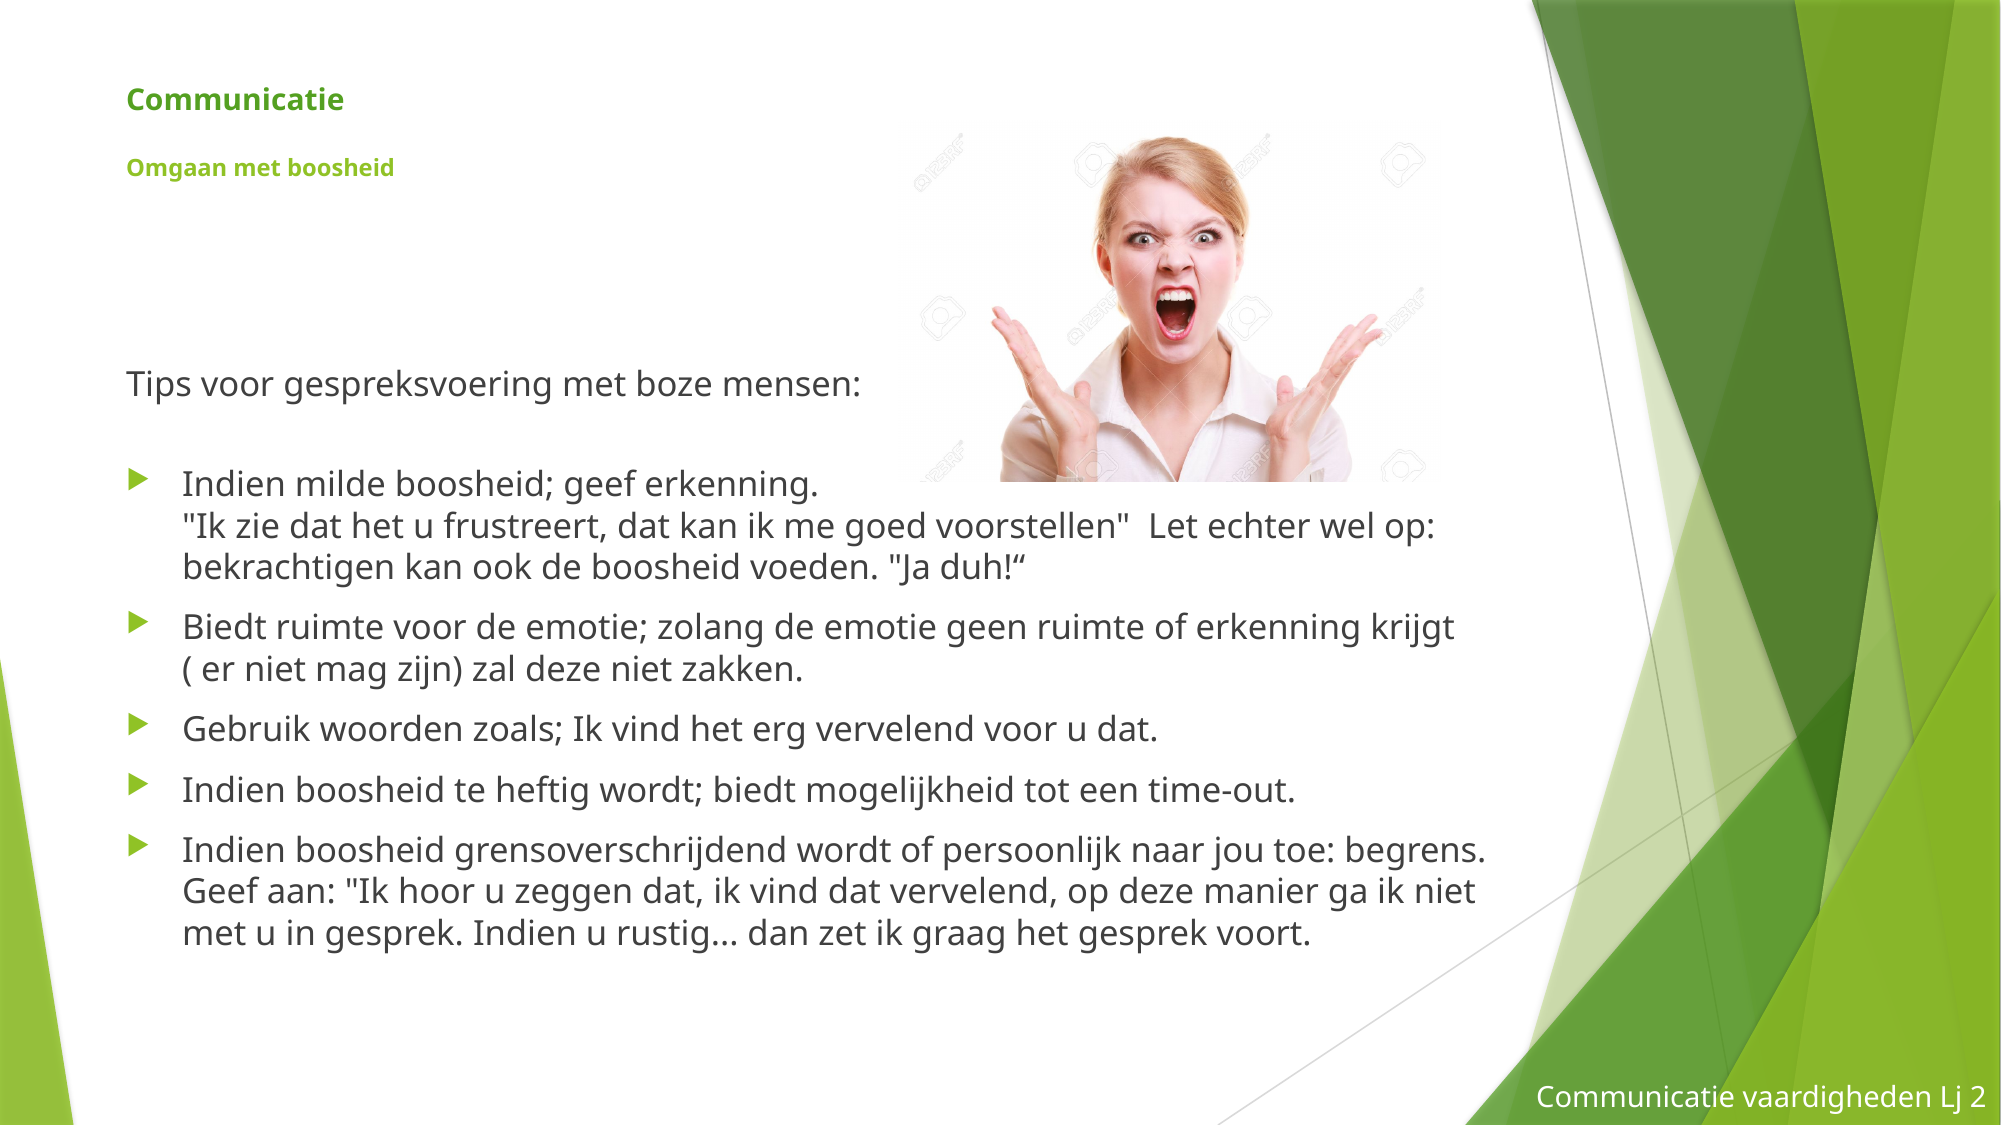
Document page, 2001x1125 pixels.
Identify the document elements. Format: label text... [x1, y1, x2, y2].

picture [898, 119, 1442, 482]
title Communicatie Omgaan met boosheid [111, 72, 1522, 224]
list Tips voor gespreksvoering met boze mensen: Indien milde boosheid; geef erkenning. "Ik zie dat het u frustreert, dat kan ik me goed voorstellen" Let echter wel op: bekrachtigen kan ook de boosheid voeden. "Ja duh!“ Biedt ruimte voor de emotie; zolang de emotie geen ruimte of erkenning krijgt ( er niet mag zijn) zal deze niet zakken. Gebruik woorden zoals; Ik vind het erg vervelend voor u dat. Indien boosheid te heftig wordt; biedt mogelijkheid tot een time-out. Indien boosheid grensoverschrijdend wordt of persoonlijk naar jou toe: begrens. Geef aan: "Ik hoor u zeggen dat, ik vind dat vervelend, op deze manier ga ik niet met u in gesprek. Indien u rustig... dan zet ik graag het gesprek voort. [111, 354, 1522, 992]
text_box Communicatie vaardigheden Lj 2 [1521, 1071, 2000, 1122]
